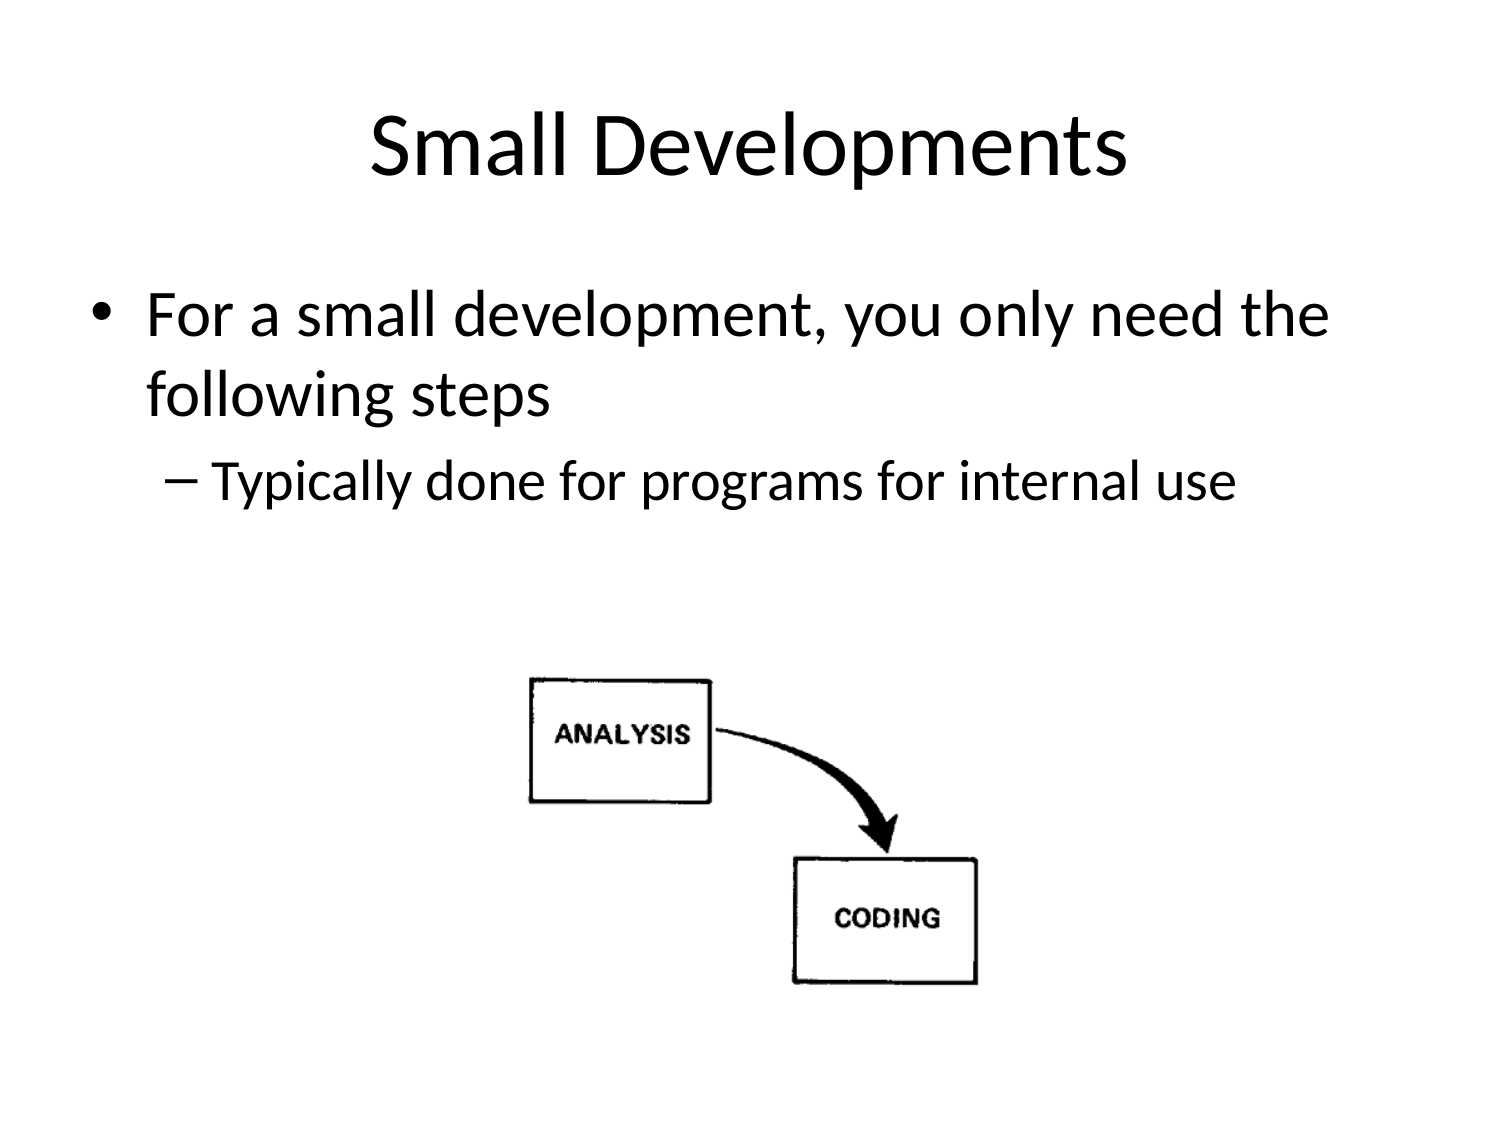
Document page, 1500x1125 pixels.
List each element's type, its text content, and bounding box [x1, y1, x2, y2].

picture [507, 659, 993, 1000]
title Small Developments [75, 45, 1425, 233]
list For a small development, you only need the following steps Typically done for programs for internal use [75, 262, 1425, 1005]
